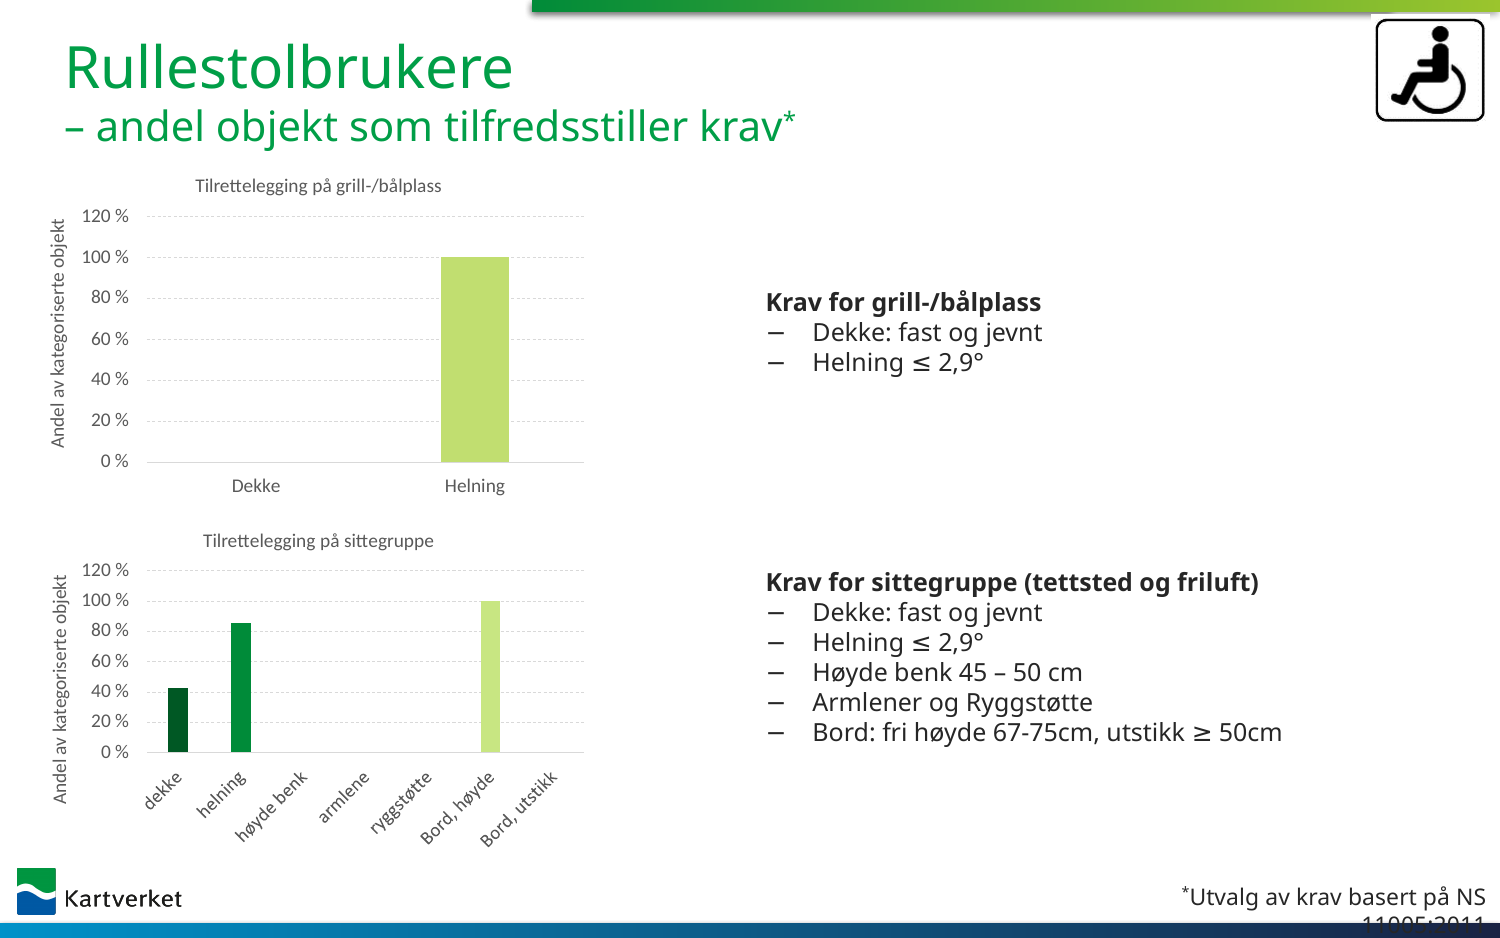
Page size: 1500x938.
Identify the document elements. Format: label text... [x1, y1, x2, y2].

text_box *Utvalg av krav basert på NS 11005:2011 [1068, 873, 1500, 938]
text_box Rullestolbrukere – andel objekt som tilfredsstiller krav* [49, 14, 1431, 158]
picture [41, 166, 596, 505]
text_box Krav for sittegruppe (tettsted og friluft) Dekke: fast og jevnt Helning ≤ 2,9° Høyde benk 45 – 50 cm Armlener og Ryggstøtte Bord: fri høyde 67-75cm, utstikk ≥ 50cm [750, 559, 1500, 754]
text_box Krav for grill-/bålplass Dekke: fast og jevnt Helning ≤ 2,9° [750, 279, 1452, 384]
picture [1371, 13, 1491, 127]
picture [41, 520, 596, 859]
